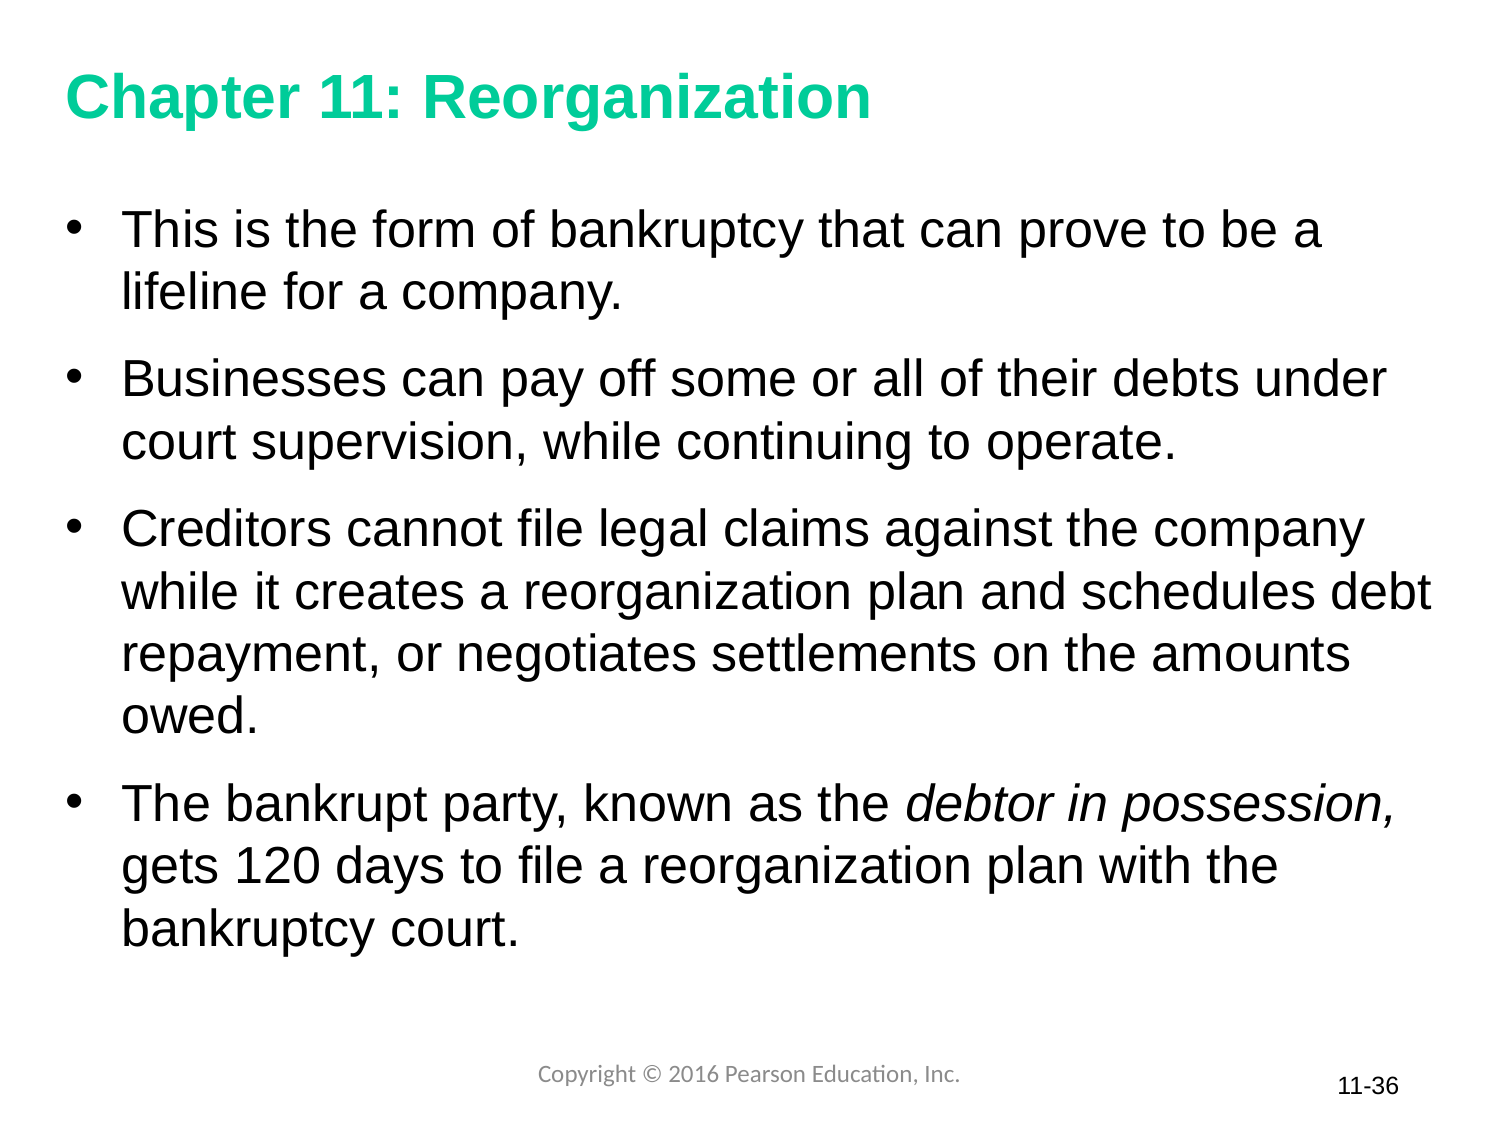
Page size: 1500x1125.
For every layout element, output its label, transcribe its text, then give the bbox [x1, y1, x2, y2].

list This is the form of bankruptcy that can prove to be a lifeline for a company. Businesses can pay off some or all of their debts under court supervision, while continuing to operate. Creditors cannot file legal claims against the company while it creates a reorganization plan and schedules debt repayment, or negotiates settlements on the amounts owed. The bankrupt party, known as the debtor in possession, gets 120 days to file a reorganization plan with the bankruptcy court. [50, 187, 1463, 1080]
footer Copyright © 2016 Pearson Education, Inc. [512, 1042, 988, 1103]
title Chapter 11: Reorganization [50, 0, 1400, 187]
